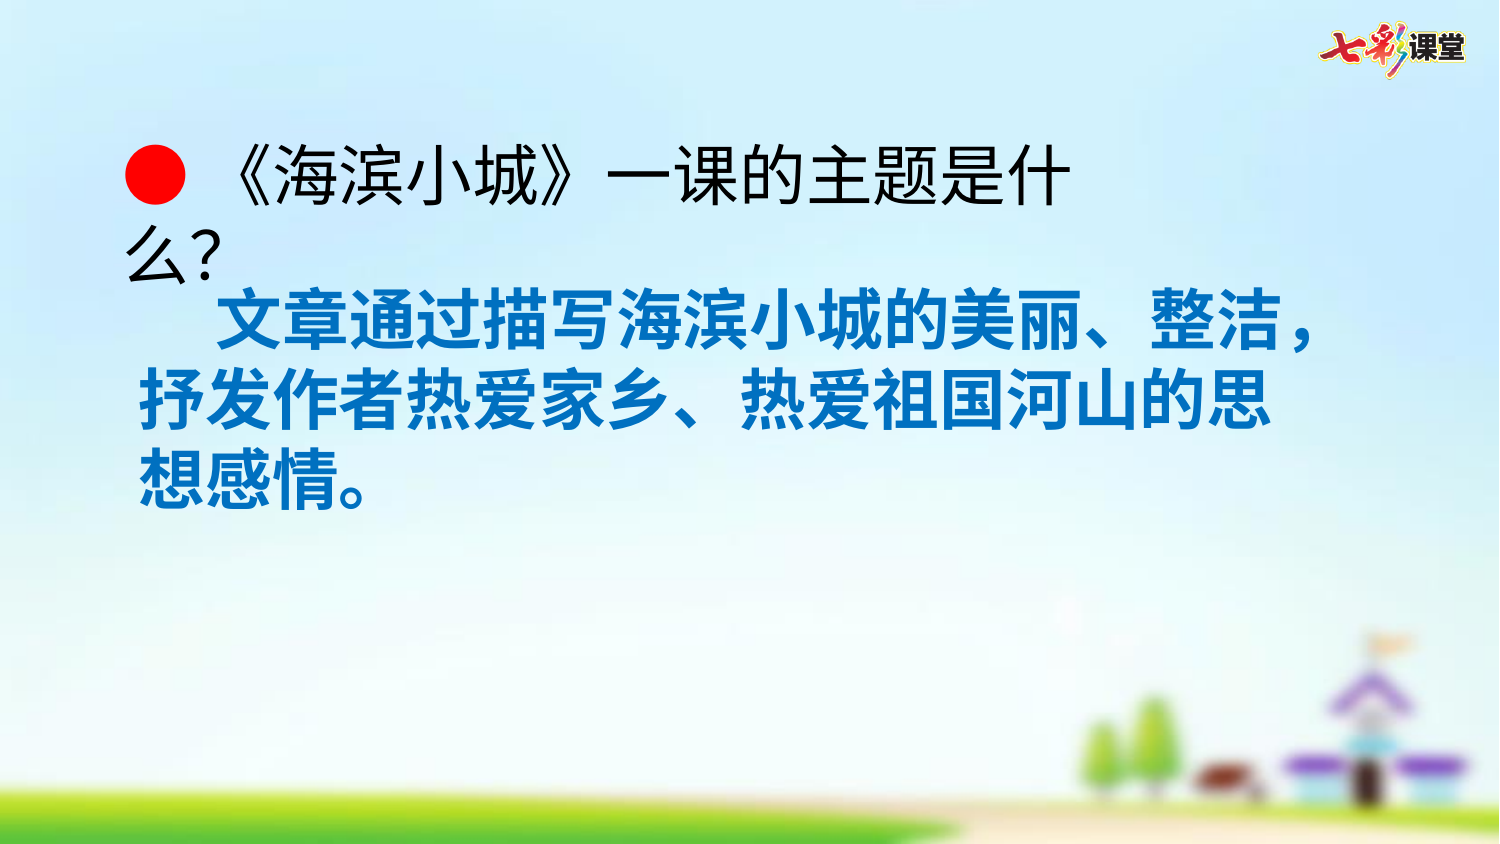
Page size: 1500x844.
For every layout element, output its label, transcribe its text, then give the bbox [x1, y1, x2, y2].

picture [0, 0, 1499, 844]
text_box ●《海滨小城》一课的主题是什么？ [108, 126, 1152, 302]
text_box 文章通过描写海滨小城的美丽、整洁，抒发作者热爱家乡、热爱祖国河山的思想感情。 [123, 270, 1353, 526]
